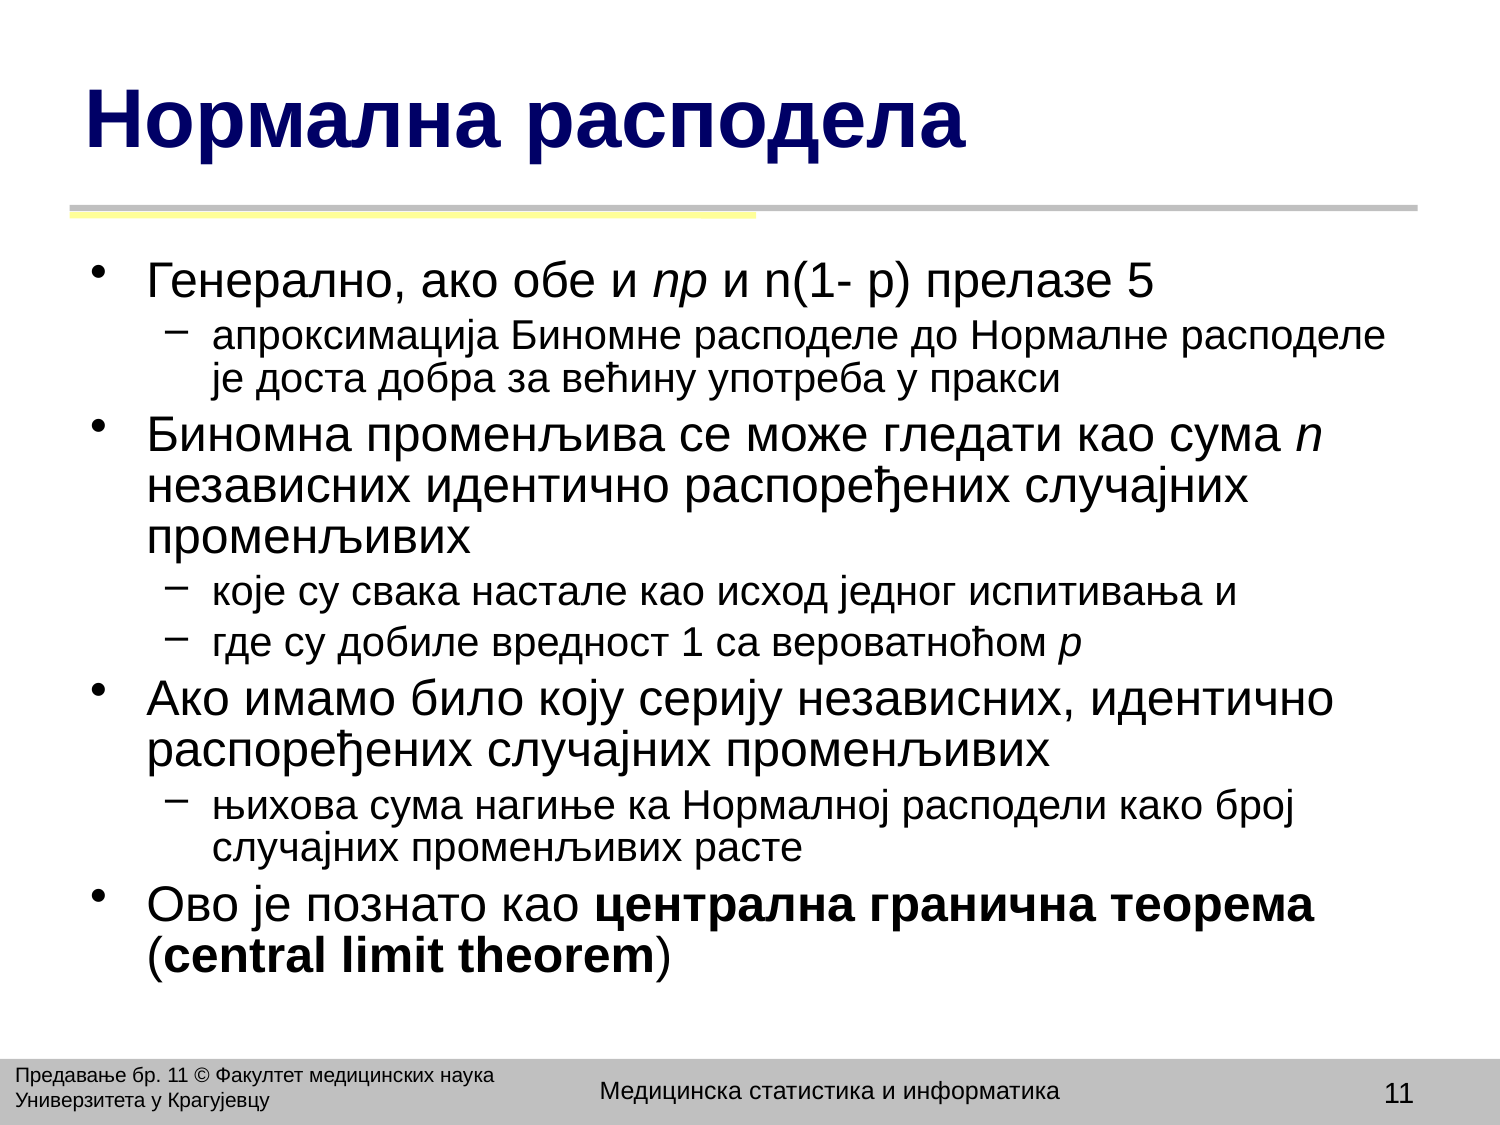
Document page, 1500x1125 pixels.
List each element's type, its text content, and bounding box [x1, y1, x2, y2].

list Генерално, ако обе и np и n(1- p) прелазе 5 апроксимација Биномне расподеле до Нормалне расподеле је доста добра за већину употреба у пракси Биномна променљива се може гледати као сума n независних идентично распоређених случајних променљивих које су свака настале као исход једног испитивања и где су добиле вредност 1 са вероватноћом p Ако имамо било коју серију независних, идентично распоређених случајних променљивих њихова сума нагиње ка Нормалној расподели како број случајних променљивих расте Ово је познато као централна гранична теорема (central limit theorem) [74, 248, 1426, 1025]
slide_number Предавање бр. 11 © Факултет медицинских наука Универзитета у Крагујевцу [0, 1053, 612, 1108]
footer Медицинска статистика и информатика [512, 1066, 1149, 1125]
title Нормална расподела [69, 19, 1426, 208]
slide_number 11 [1163, 1066, 1430, 1125]
